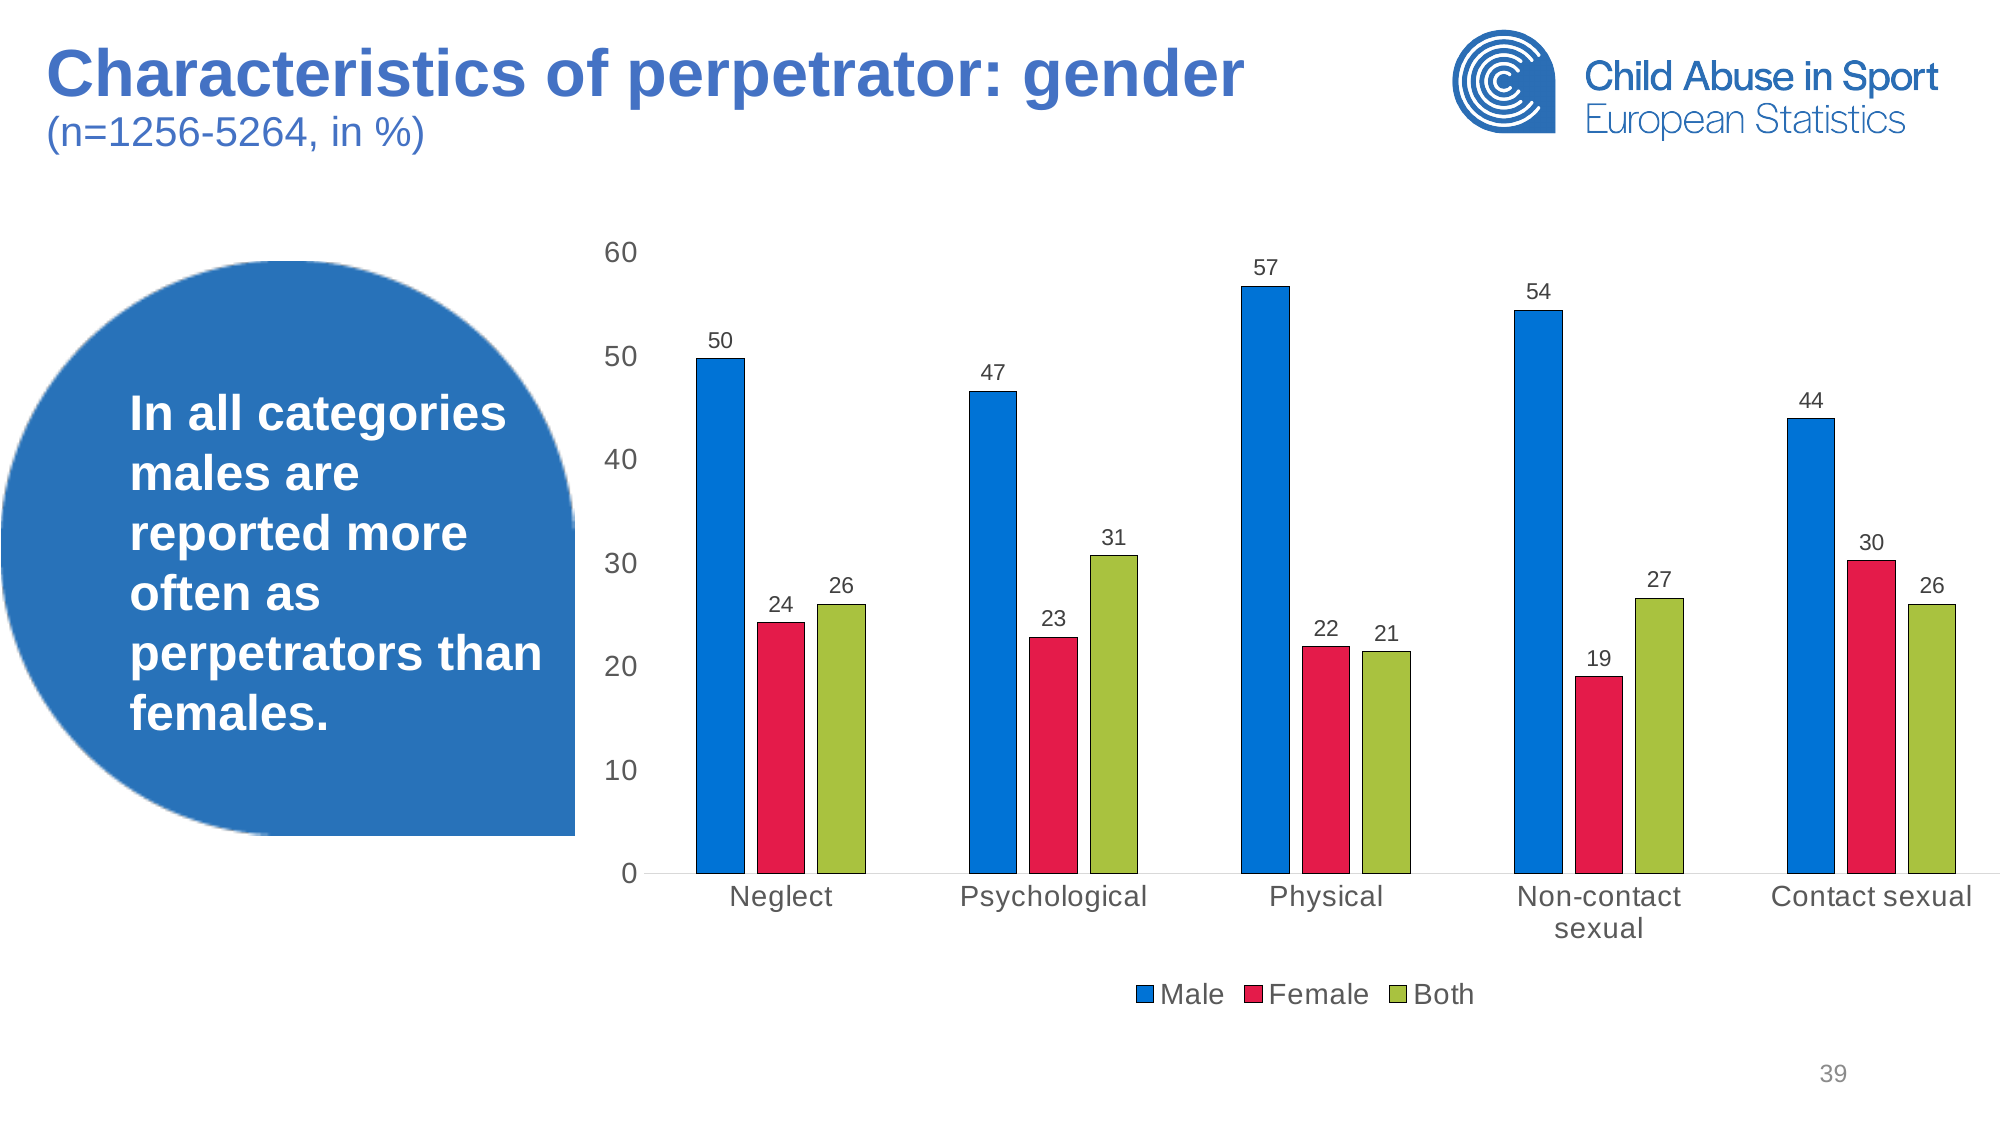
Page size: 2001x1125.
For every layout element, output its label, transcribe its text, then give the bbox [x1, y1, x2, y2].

slide_number 39 [1412, 1042, 1863, 1103]
text_box Characteristics of perpetrator: gender (n=1256-5264, in %) [31, 12, 1391, 182]
chart [574, 219, 2000, 1017]
picture [1391, 0, 2000, 194]
picture [1, 261, 575, 836]
